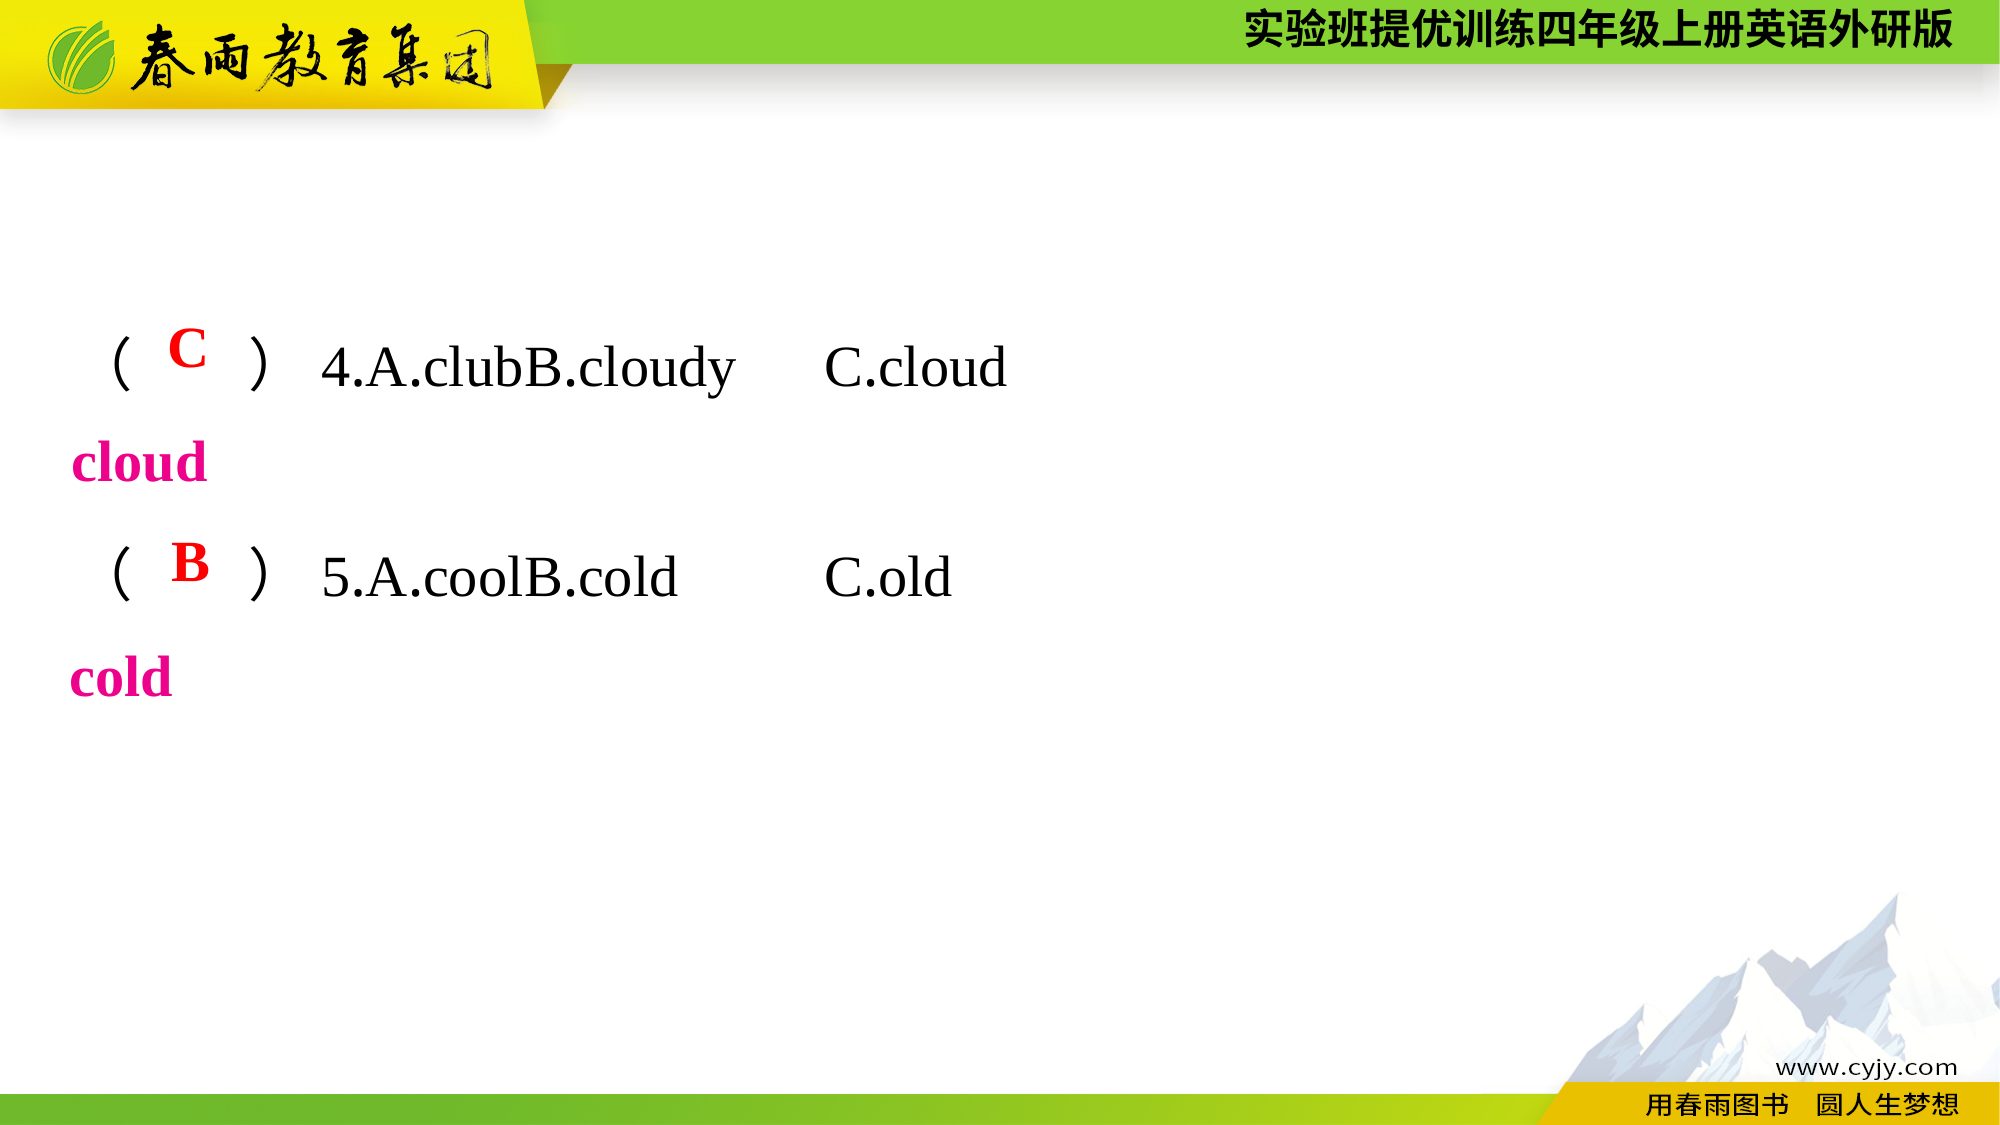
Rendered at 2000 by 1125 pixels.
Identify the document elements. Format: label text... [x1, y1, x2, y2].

picture [0, 0, 2000, 1125]
text_box cloud [56, 380, 1946, 501]
text_box B [156, 516, 226, 601]
list （ ）4.A.club B.cloudy C.cloud （ ）5.A.cool B.cold C.old [59, 501, 1944, 595]
text_box cold [54, 595, 1945, 716]
text_box C [152, 301, 225, 387]
list （ ）4.A.club B.cloudy C.cloud （ ）5.A.cool B.cold C.old [59, 285, 1944, 380]
